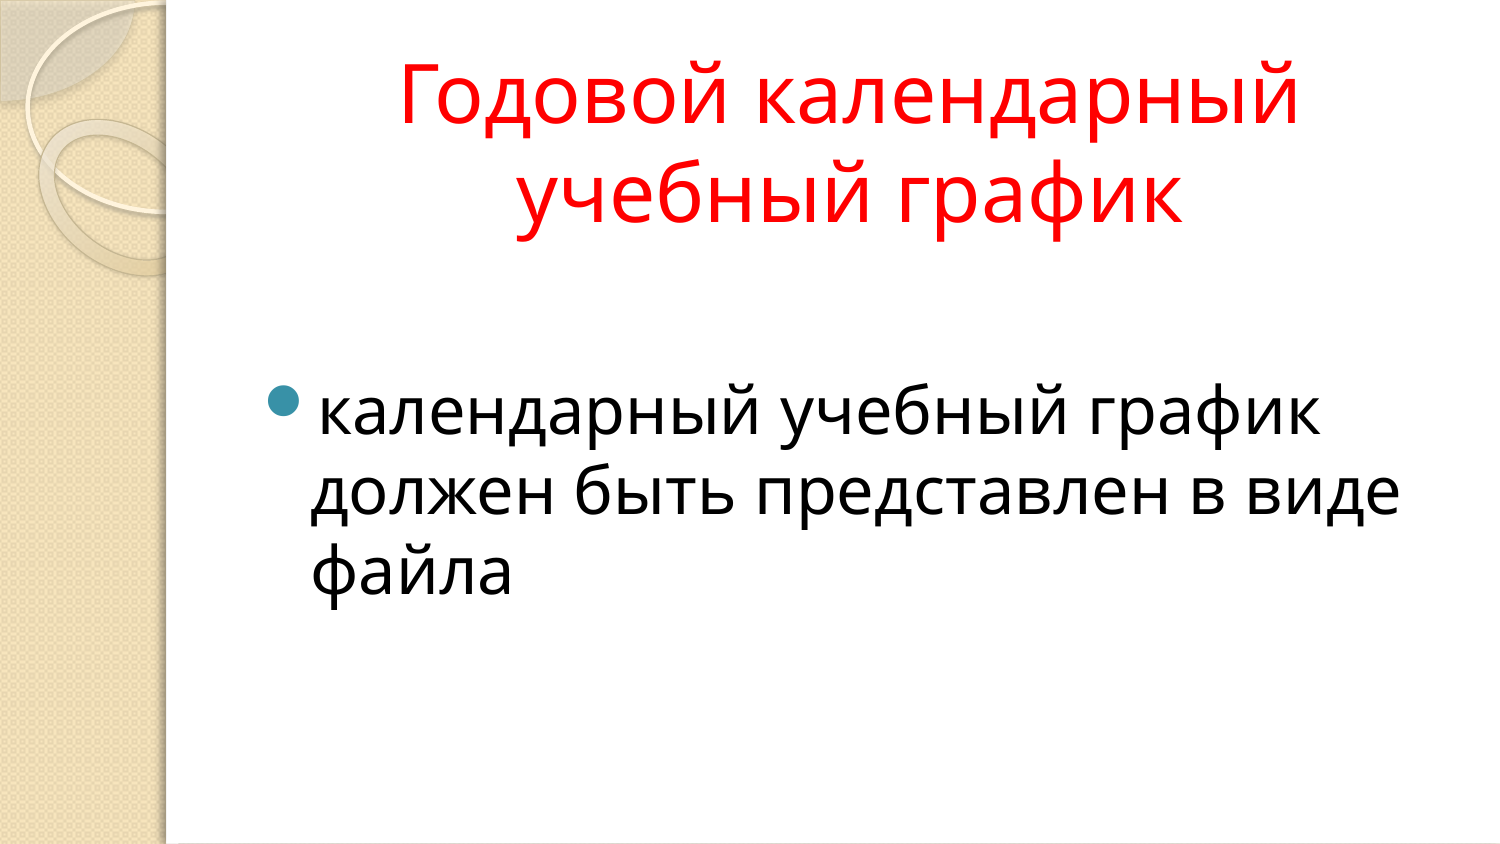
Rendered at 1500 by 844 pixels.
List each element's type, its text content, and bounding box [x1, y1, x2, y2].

list календарный учебный график должен быть представлен в виде файла [235, 175, 1466, 769]
title Годовой календарный учебный график [235, 33, 1466, 175]
